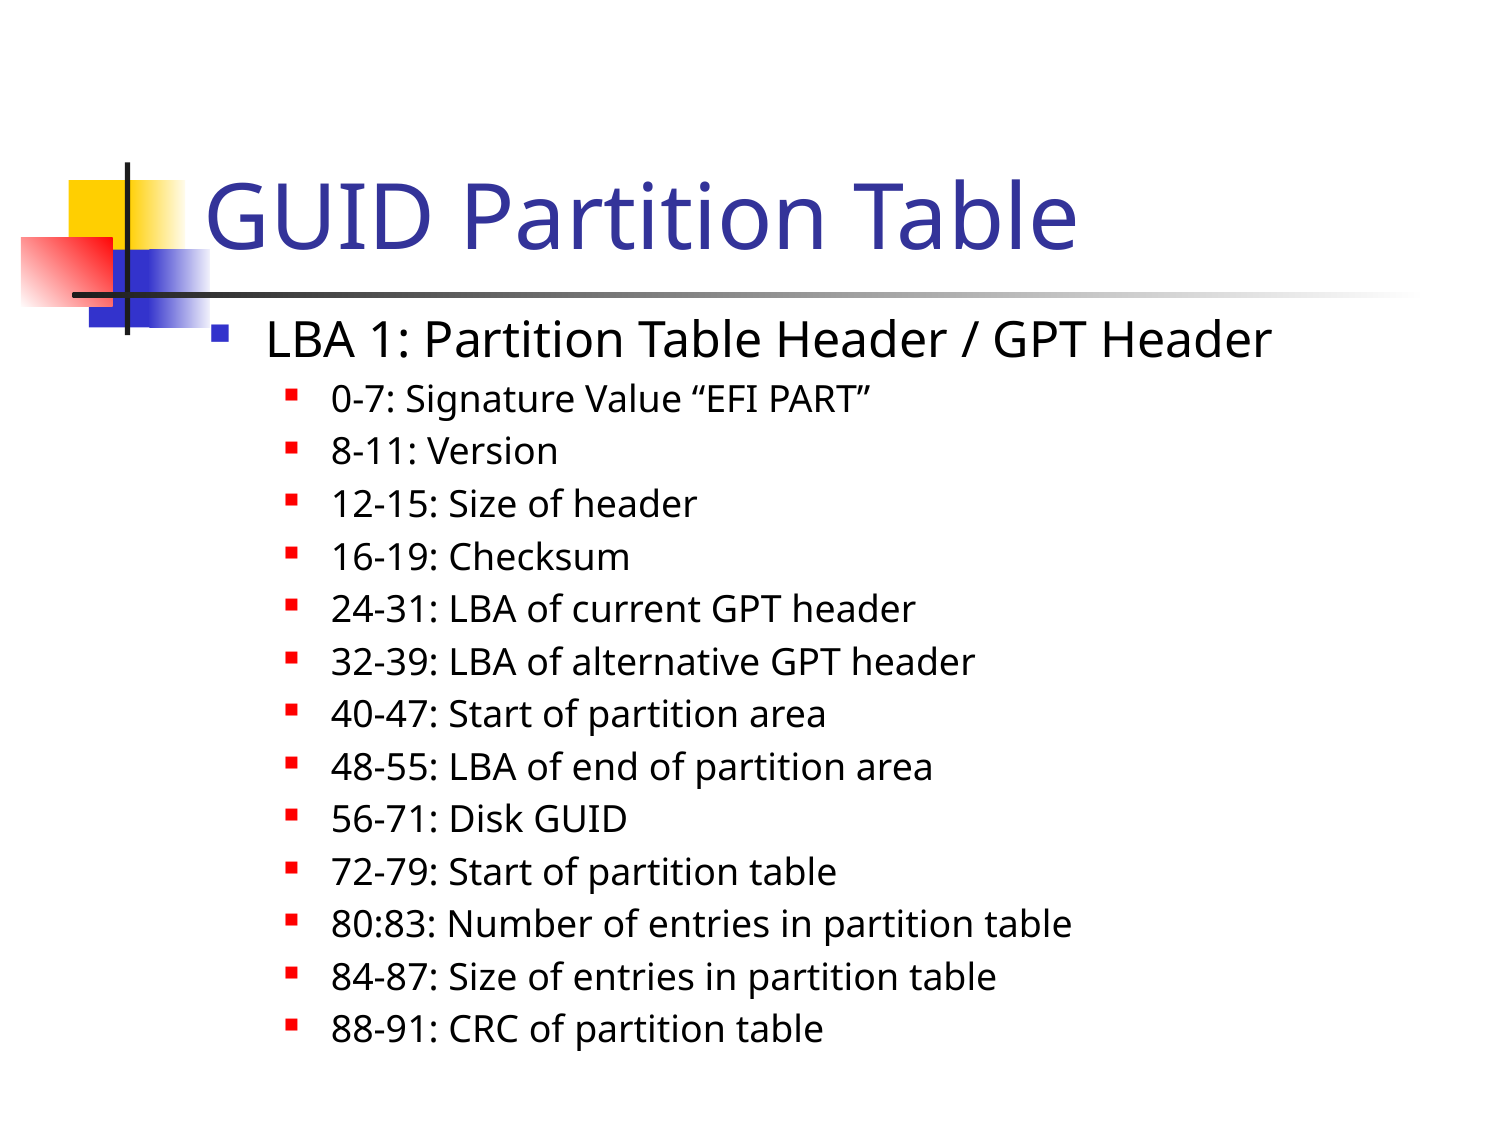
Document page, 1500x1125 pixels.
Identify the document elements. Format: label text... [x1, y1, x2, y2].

title GUID Partition Table [188, 34, 1468, 276]
list LBA 1: Partition Table Header / GPT Header 0-7: Signature Value “EFI PART” 8-11: Version 12-15: Size of header 16-19: Checksum 24-31: LBA of current GPT header 32-39: LBA of alternative GPT header 40-47: Start of partition area 48-55: LBA of end of partition area 56-71: Disk GUID 72-79: Start of partition table 80:83: Number of entries in partition table 84-87: Size of entries in partition table 88-91: CRC of partition table [193, 299, 1470, 1007]
